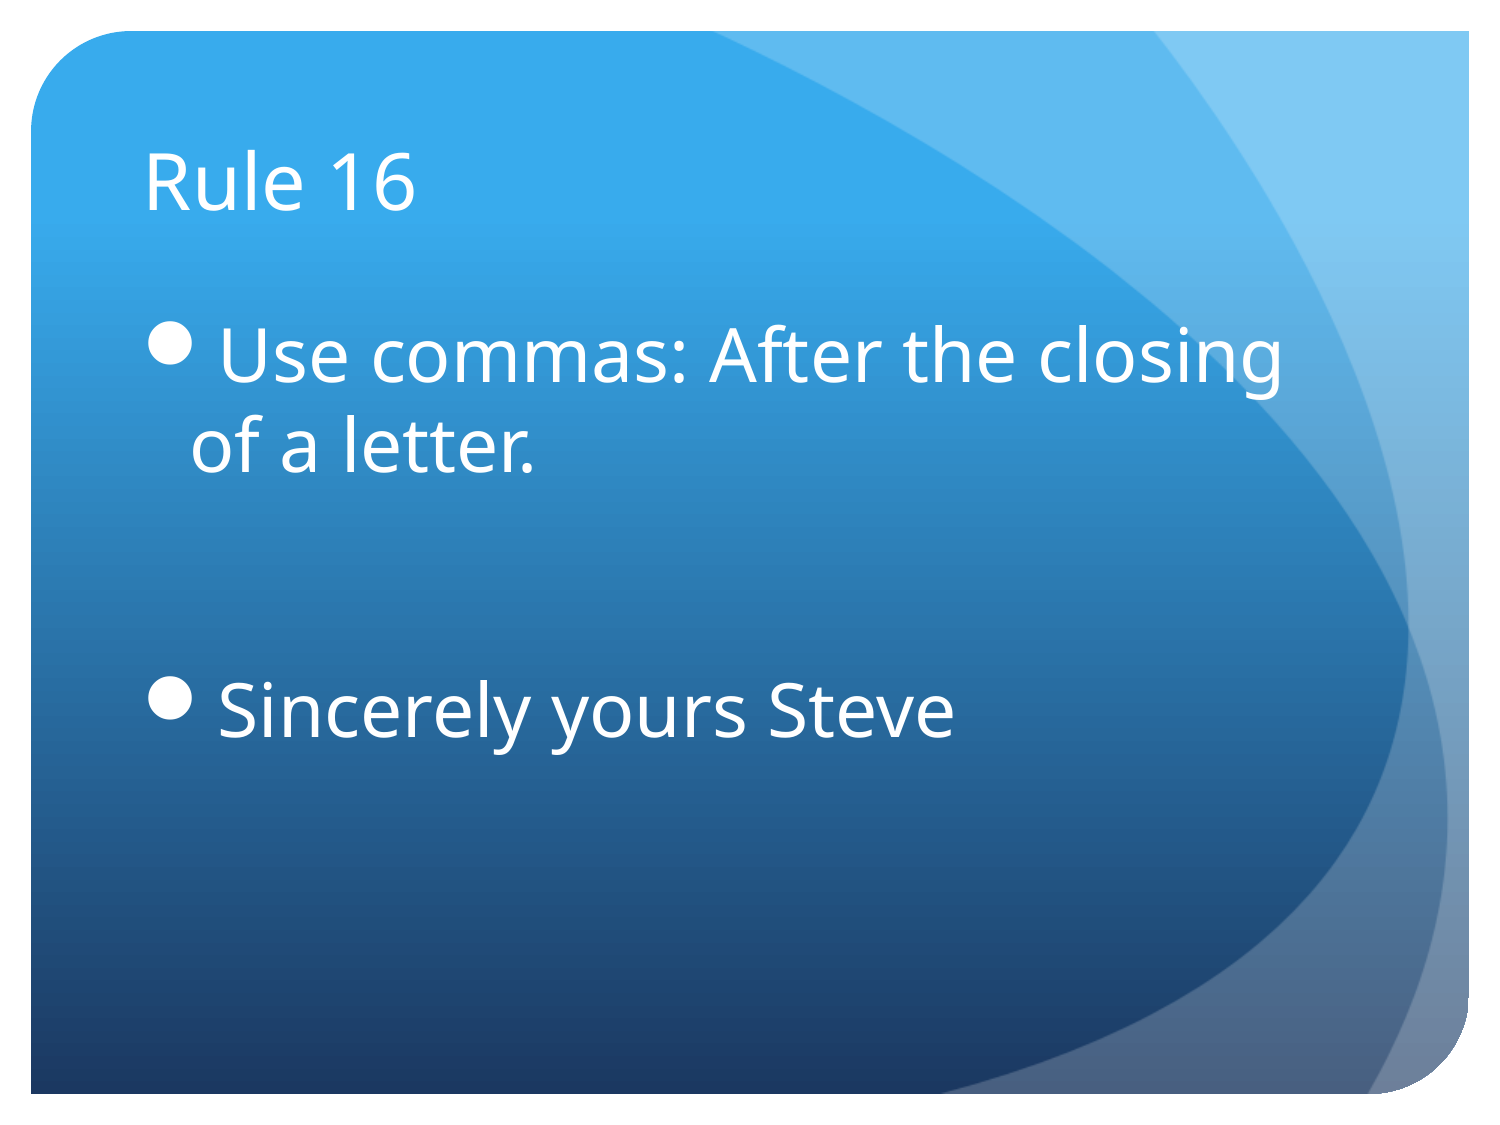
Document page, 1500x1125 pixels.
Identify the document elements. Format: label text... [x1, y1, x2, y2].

title Rule 16 [127, 62, 1372, 234]
picture [24, 30, 1473, 1094]
list Use commas: After the closing of a letter. [127, 299, 1373, 638]
list Sincerely yours Steve [127, 654, 1373, 993]
